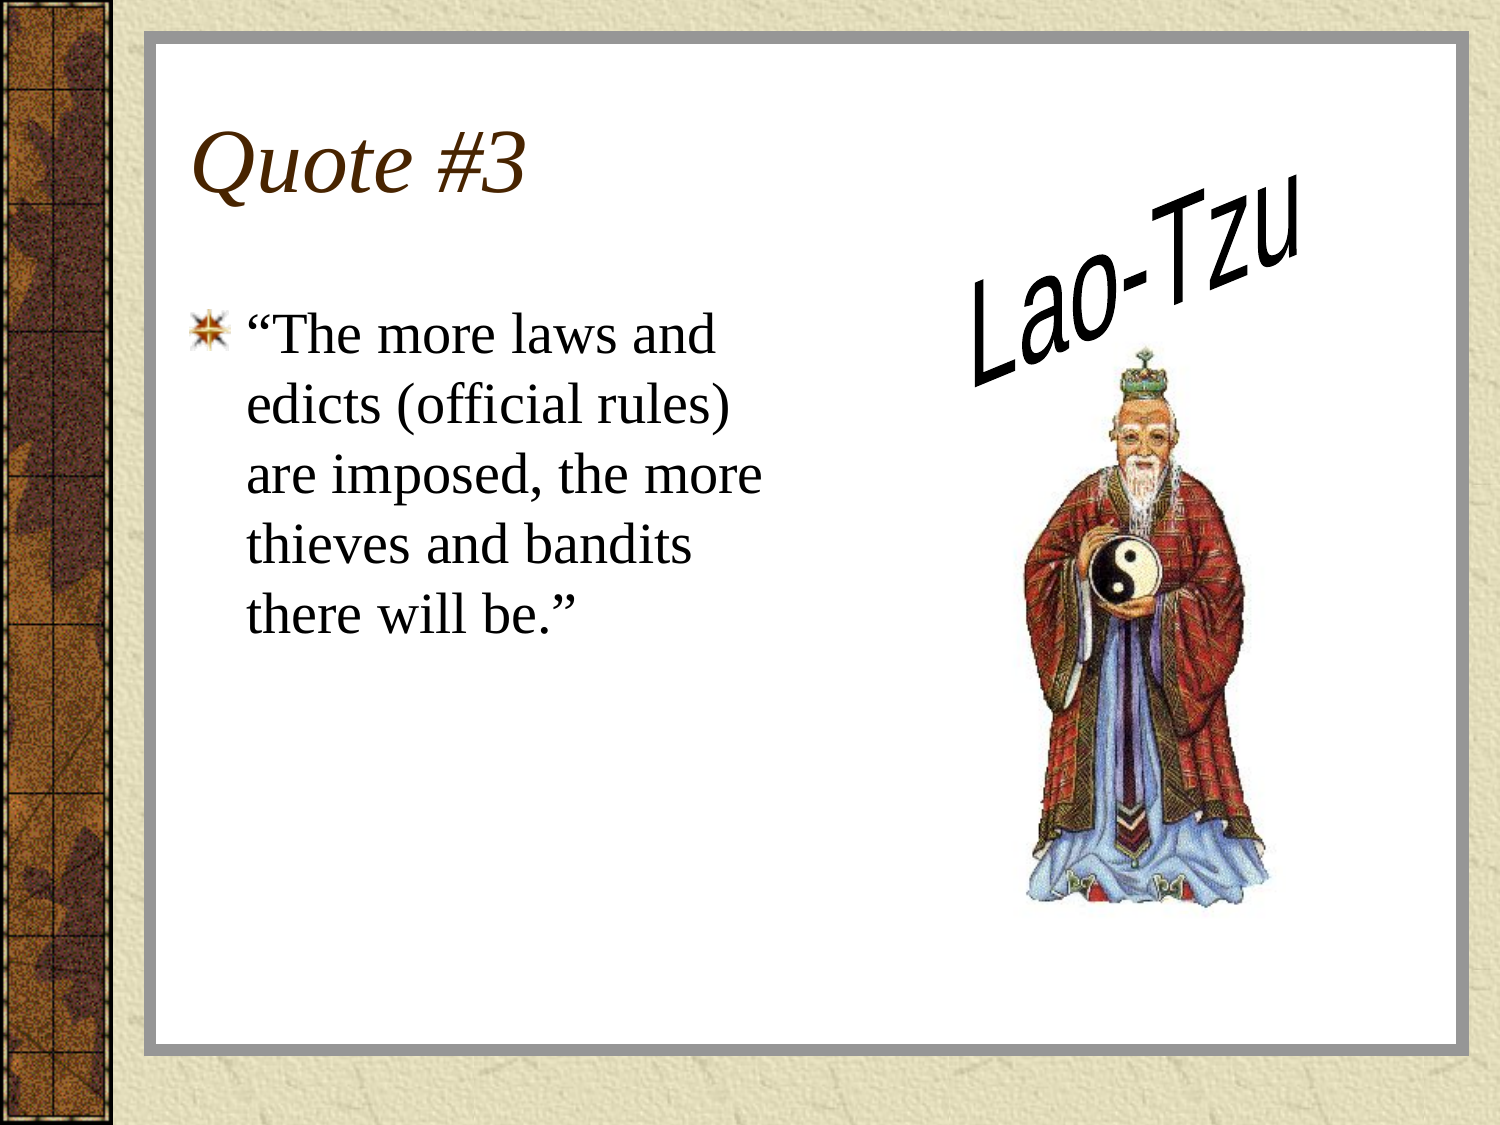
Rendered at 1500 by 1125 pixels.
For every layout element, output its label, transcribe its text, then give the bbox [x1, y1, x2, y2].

picture [0, 0, 1500, 1125]
title Quote #3 [174, 62, 1450, 250]
list “The more laws and edicts (official rules) are imposed, the more thieves and bandits there will be.” [174, 287, 800, 963]
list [988, 316, 1287, 934]
